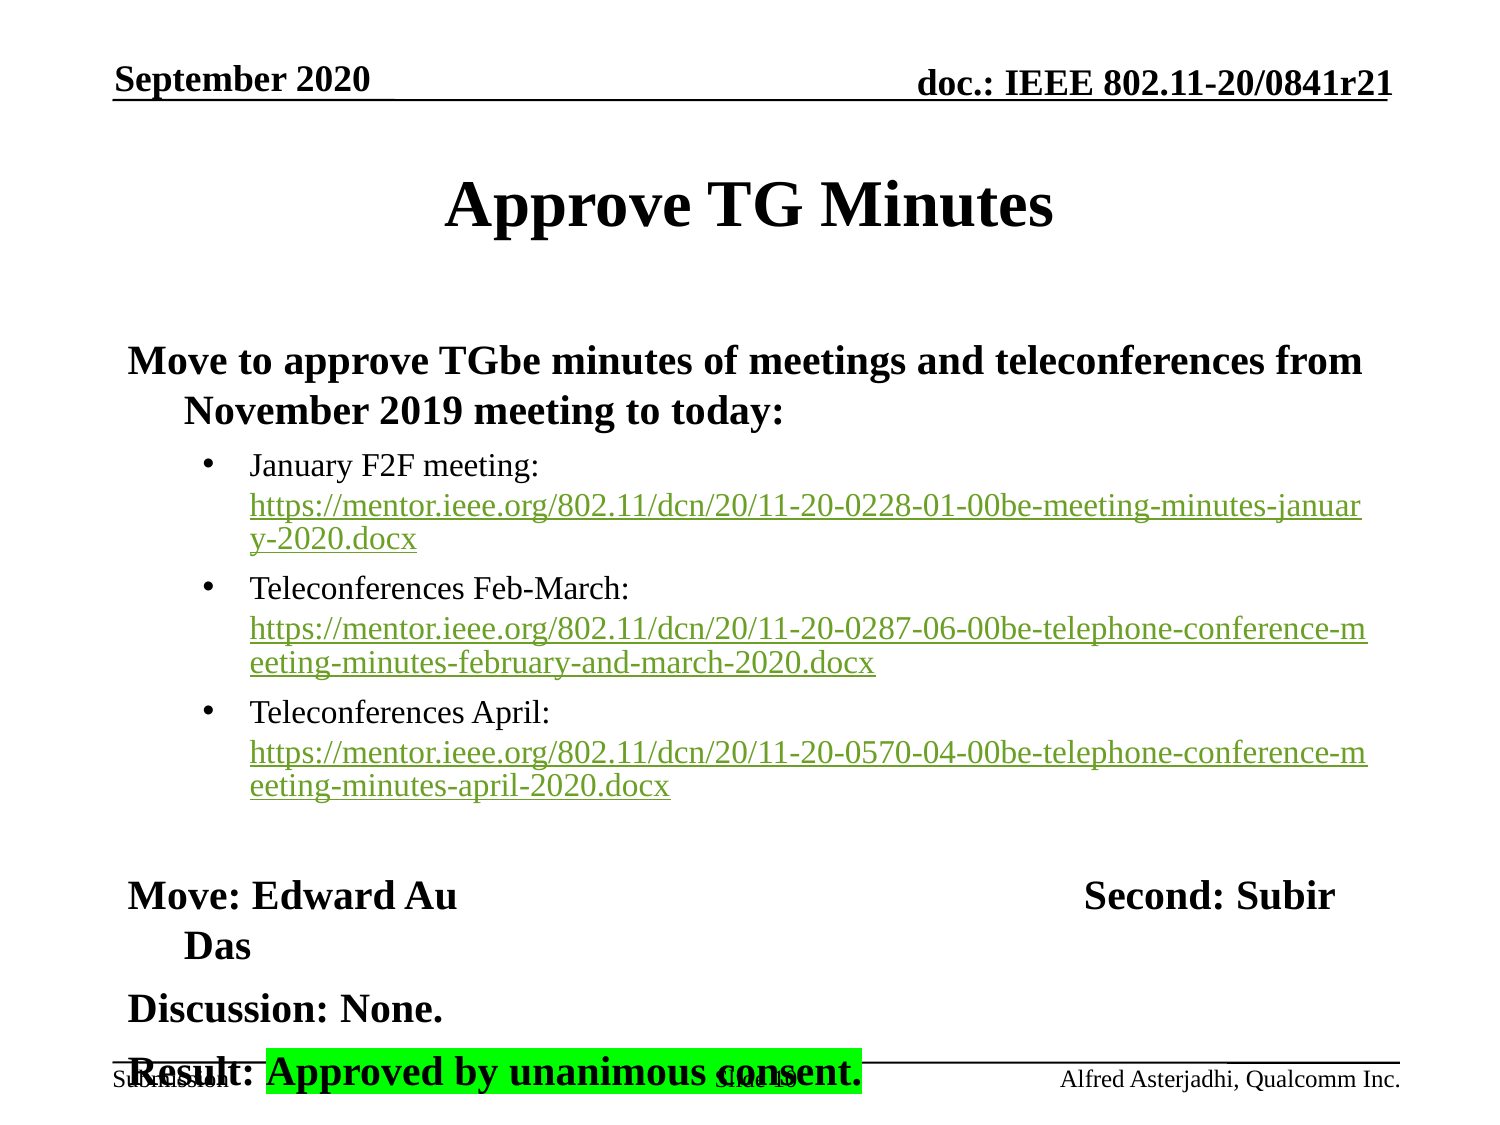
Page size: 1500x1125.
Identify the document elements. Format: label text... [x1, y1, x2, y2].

footer Alfred Asterjadhi, Qualcomm Inc. [878, 1061, 1402, 1093]
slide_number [114, 54, 493, 100]
slide_number Slide 10 [712, 1061, 800, 1123]
list Move to approve TGbe minutes of meetings and teleconferences from November 2019 meeting to today: January F2F meeting: https://mentor.ieee.org/802.11/dcn/20/11-20-0228-01-00be-meeting-minutes-january-2020.docx Teleconferences Feb-March: https://mentor.ieee.org/802.11/dcn/20/11-20-0287-06-00be-telephone-conference-meeting-minutes-february-and-march-2020.docx Teleconferences April: https://mentor.ieee.org/802.11/dcn/20/11-20-0570-04-00be-telephone-conference-meeting-minutes-april-2020.docx Move: Edward Au Second: Subir Das Discussion: None. Result: Approved by unanimous consent. [112, 324, 1388, 1000]
title Approve TG Minutes [112, 112, 1388, 288]
